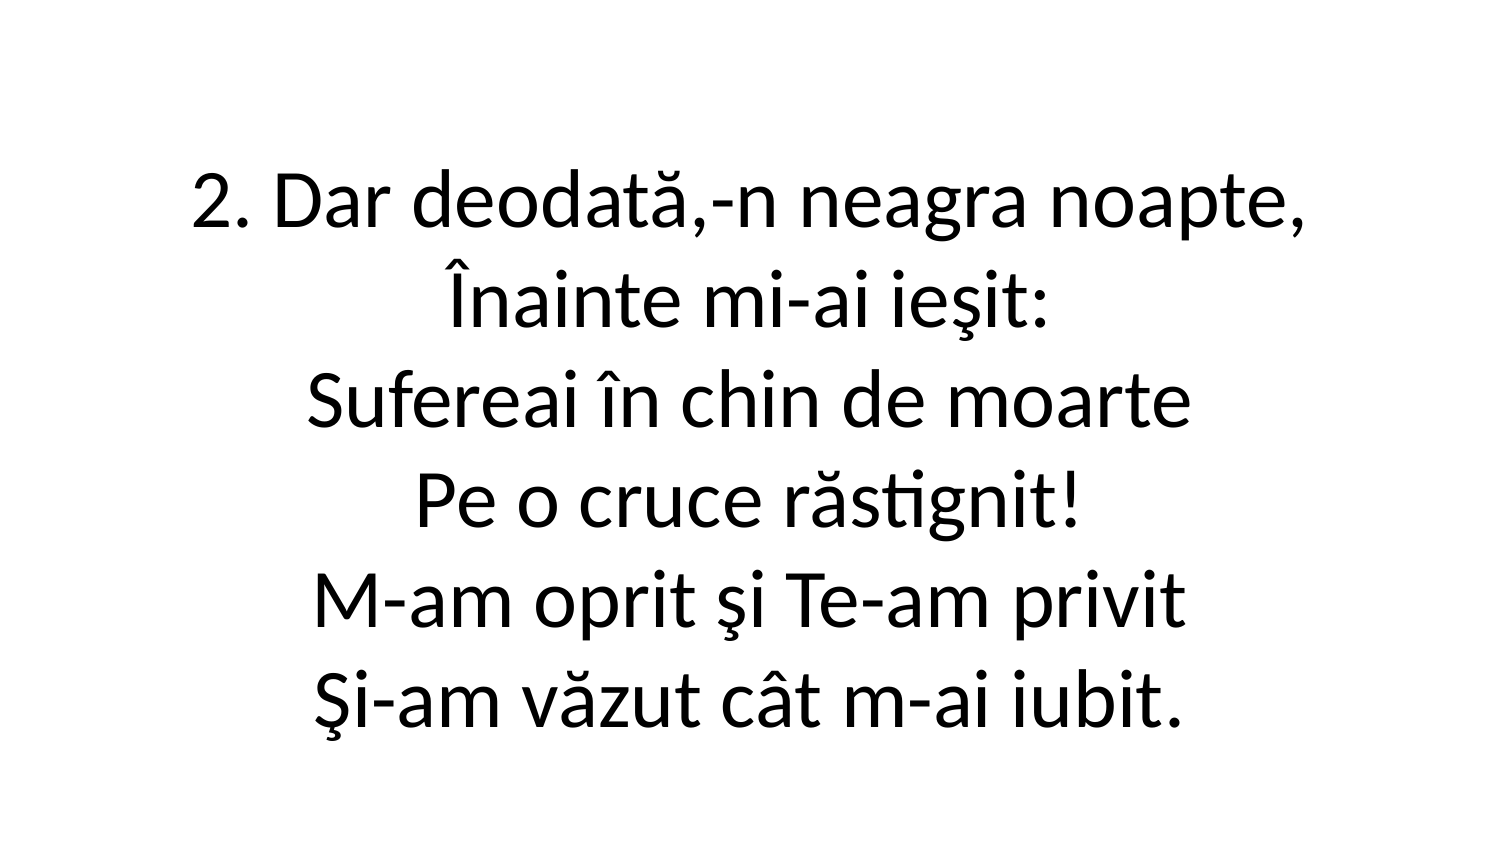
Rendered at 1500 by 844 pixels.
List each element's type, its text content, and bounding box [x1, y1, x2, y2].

text_box 2. Dar deodată,-n neagra noapte, Înainte mi-ai ieşit: Sufereai în chin de moarte Pe o cruce răstignit! M-am oprit şi Te-am privit Şi-am văzut cât m-ai iubit. [175, 92, 1325, 752]
